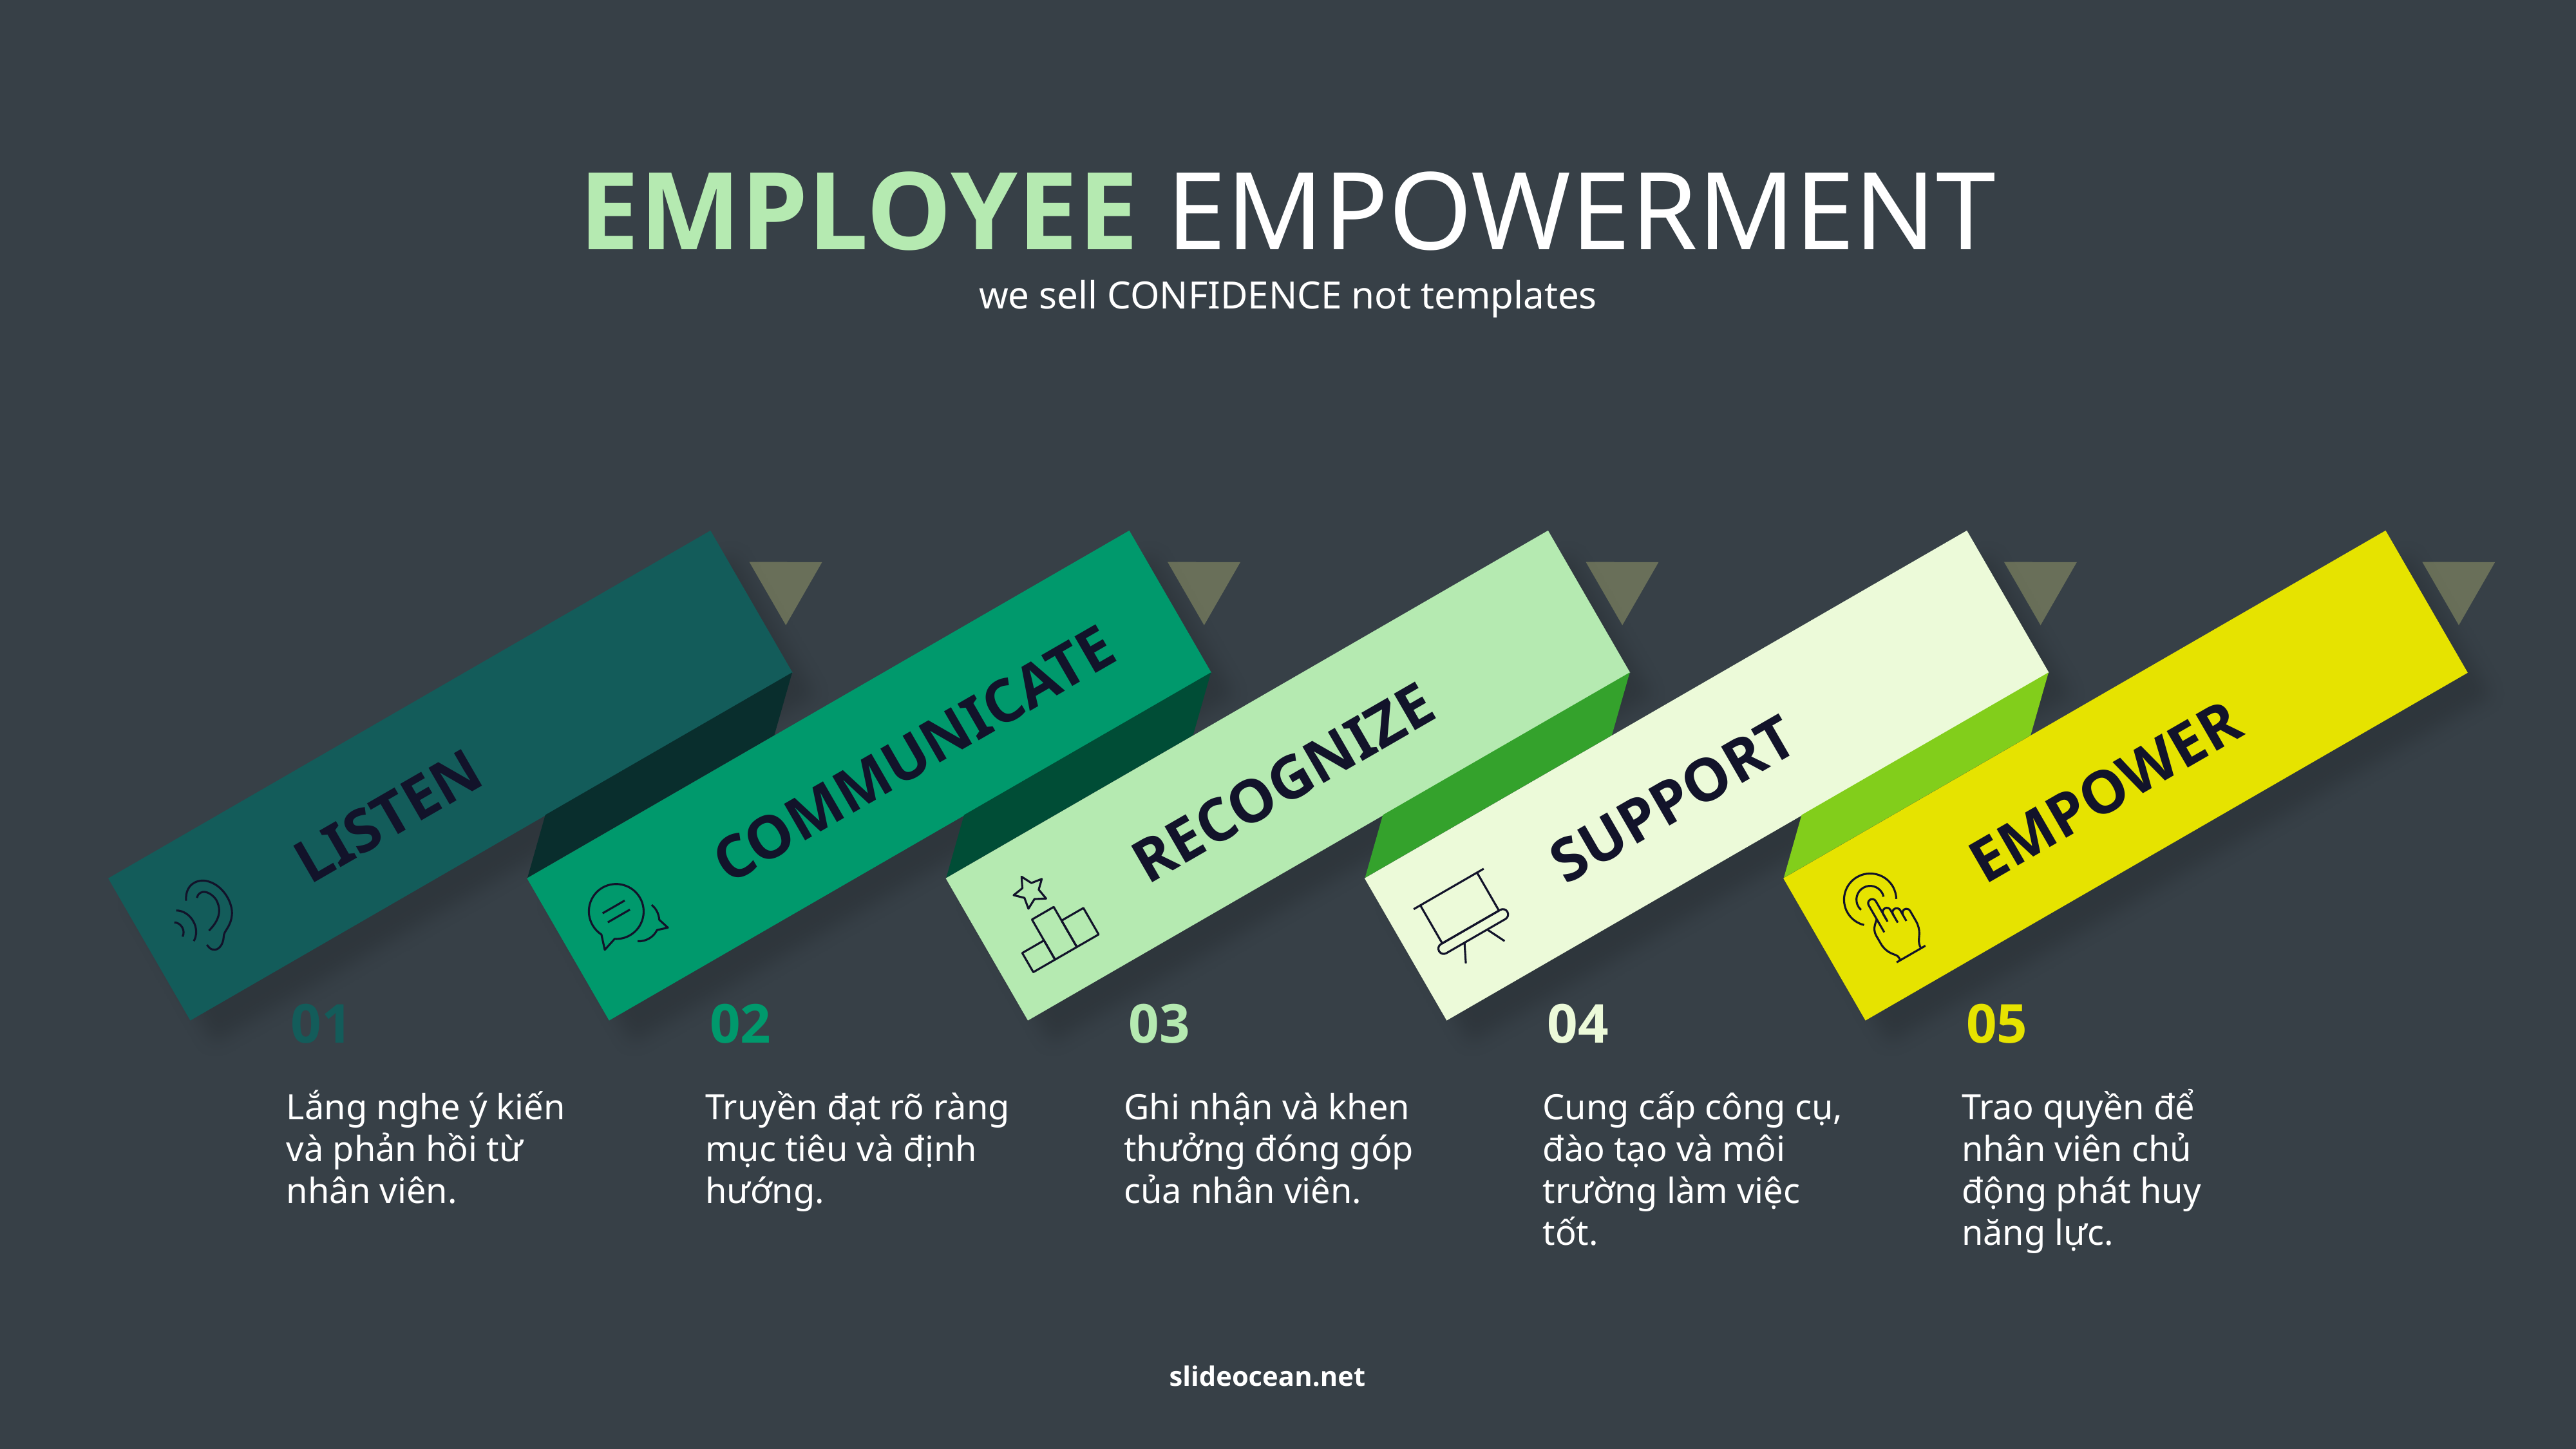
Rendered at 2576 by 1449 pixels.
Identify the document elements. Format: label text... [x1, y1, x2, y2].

text_box [747, 561, 824, 627]
text_box [638, 905, 668, 942]
text_box 01 [281, 985, 414, 1059]
text_box [1166, 561, 1242, 627]
text_box LISTEN [270, 569, 771, 904]
text_box [176, 910, 196, 942]
text_box we sell CONFIDENCE not templates [969, 266, 1607, 321]
text_box Truyền đạt rõ ràng mục tiêu và định hướng. [696, 1079, 1028, 1215]
text_box [944, 529, 1631, 1022]
text_box RECOGNIZE [1108, 569, 1609, 904]
text_box 03 [1119, 985, 1252, 1059]
text_box [945, 670, 1213, 877]
text_box [526, 529, 1211, 1022]
text_box [1782, 529, 2470, 1022]
text_box [1363, 529, 2049, 1022]
text_box 05 [1956, 985, 2089, 1059]
text_box [2002, 561, 2079, 627]
text_box EMPOWER [1944, 569, 2446, 904]
text_box Trao quyền để nhân viên chủ động phát huy năng lực. [1952, 1079, 2285, 1257]
text_box [1414, 868, 1508, 964]
text_box [1013, 876, 1046, 909]
text_box 04 [1538, 985, 1671, 1059]
text_box EMPLOYEE EMPOWERMENT [570, 137, 2006, 276]
text_box [589, 884, 644, 950]
text_box 02 [700, 985, 833, 1059]
text_box COMMUNICATE [688, 569, 1189, 904]
text_box [1364, 670, 1632, 876]
text_box [185, 880, 232, 950]
text_box [1584, 561, 1661, 627]
text_box SUPPORT [1526, 569, 2027, 904]
text_box [106, 529, 793, 1022]
text_box Cung cấp công cụ, đào tạo và môi trường làm việc tốt. [1533, 1079, 1866, 1257]
text_box [1783, 670, 2050, 877]
text_box [1022, 907, 1099, 972]
text_box Lắng nghe ý kiến và phản hồi từ nhân viên. [277, 1079, 609, 1215]
text_box [526, 670, 794, 877]
text_box slideocean.net [1159, 1354, 1376, 1397]
text_box [174, 922, 184, 937]
text_box [1844, 873, 1926, 963]
text_box Ghi nhận và khen thưởng đóng góp của nhân viên. [1114, 1079, 1447, 1215]
text_box [2420, 561, 2497, 627]
